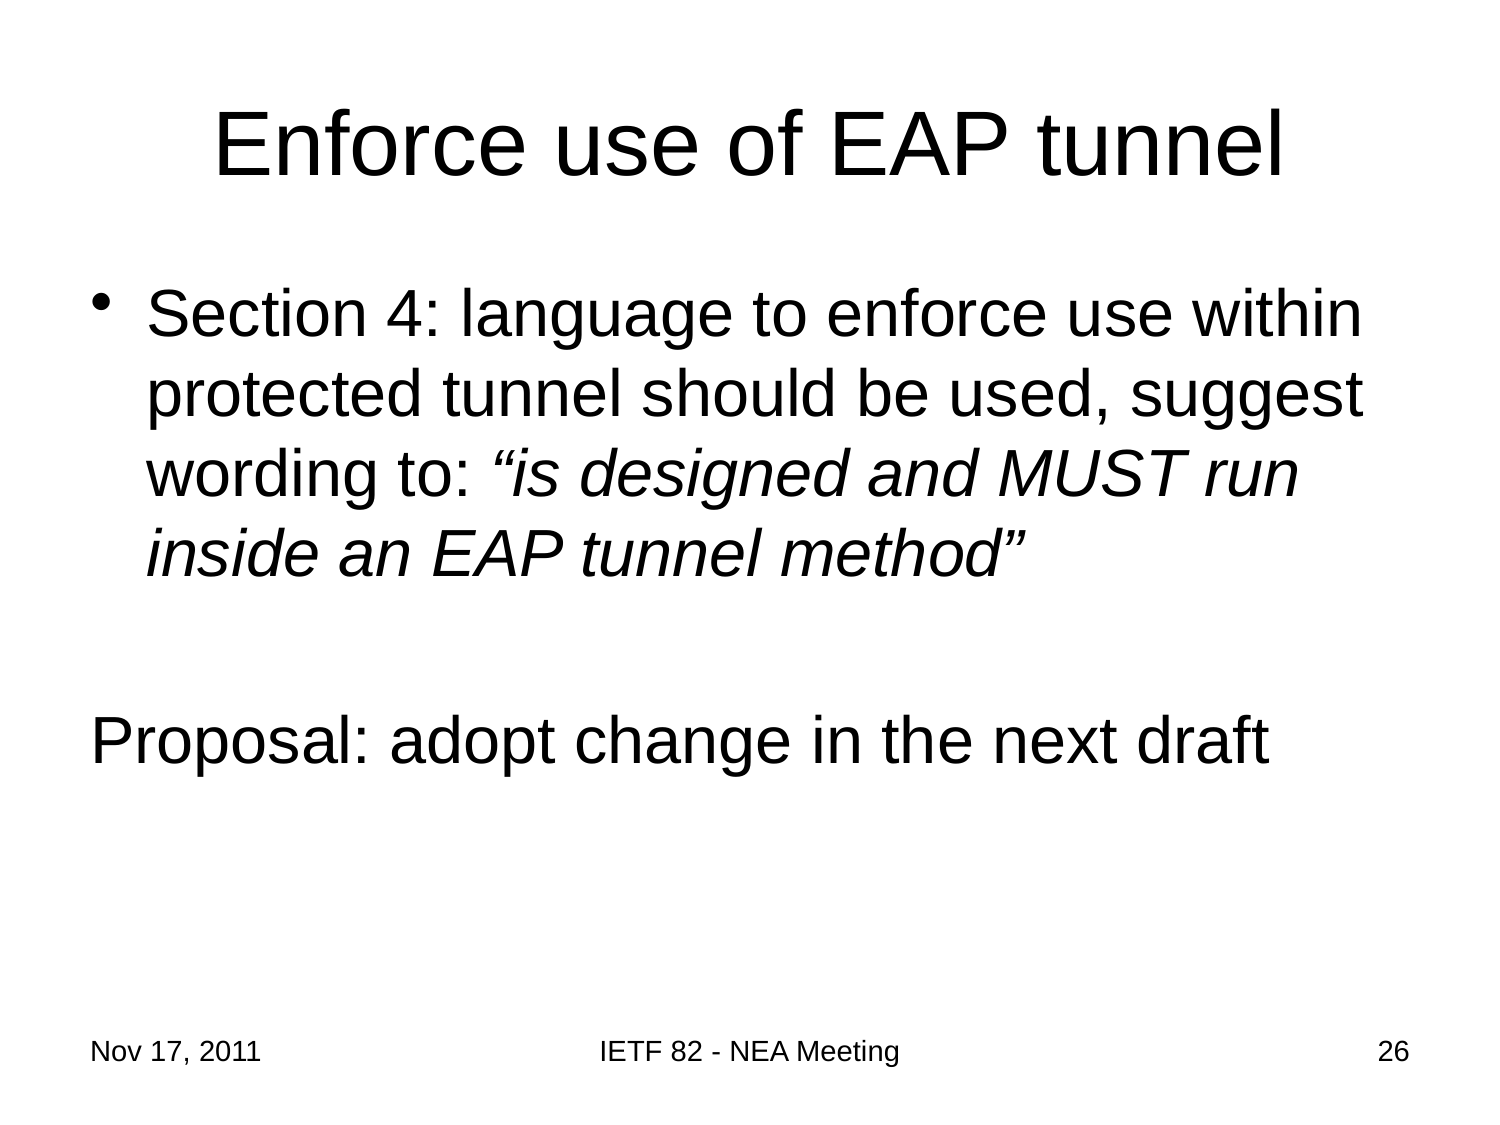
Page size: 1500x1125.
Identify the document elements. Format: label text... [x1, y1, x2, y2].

list Section 4: language to enforce use within protected tunnel should be used, suggest wording to: “is designed and MUST run inside an EAP tunnel method” Proposal: adopt change in the next draft [74, 262, 1426, 1006]
slide_number 26 [1074, 1024, 1426, 1103]
footer IETF 82 - NEA Meeting [512, 1024, 988, 1103]
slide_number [74, 1024, 426, 1103]
title Enforce use of EAP tunnel [74, 44, 1426, 233]
